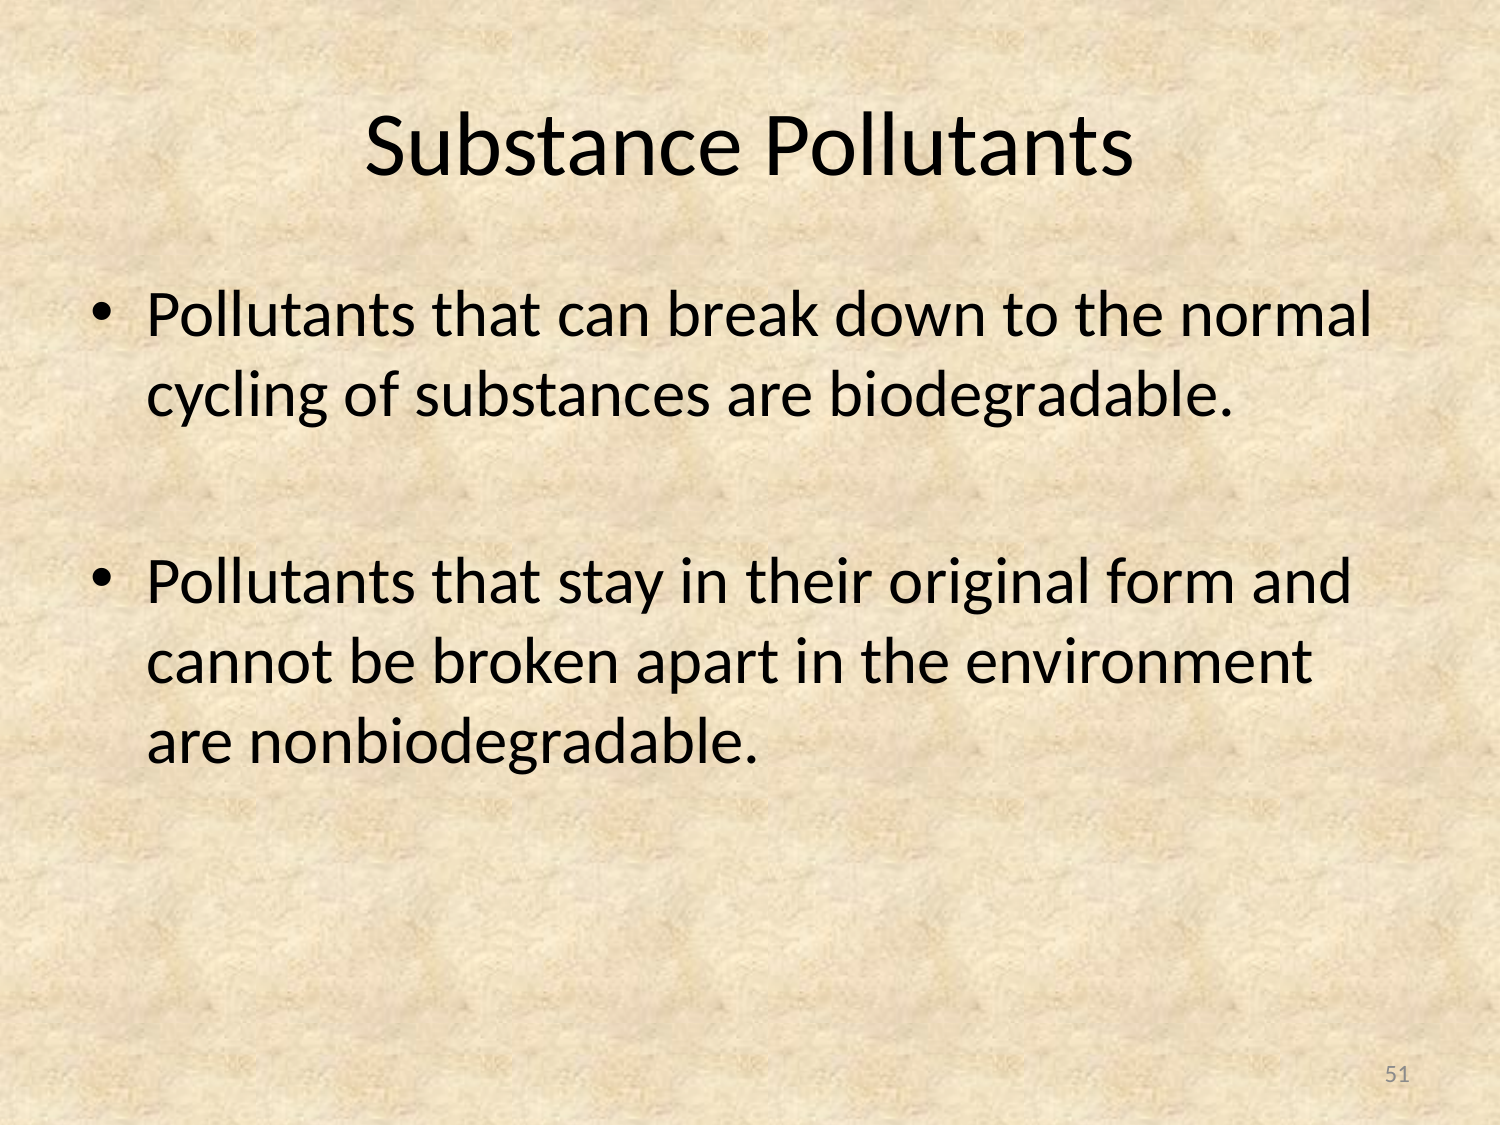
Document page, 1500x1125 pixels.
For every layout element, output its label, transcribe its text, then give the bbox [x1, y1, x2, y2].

slide_number 51 [1074, 1042, 1425, 1103]
list Pollutants that can break down to the normal cycling of substances are biodegradable. Pollutants that stay in their original form and cannot be broken apart in the environment are nonbiodegradable. [75, 262, 1425, 1005]
title Substance Pollutants [75, 45, 1425, 233]
